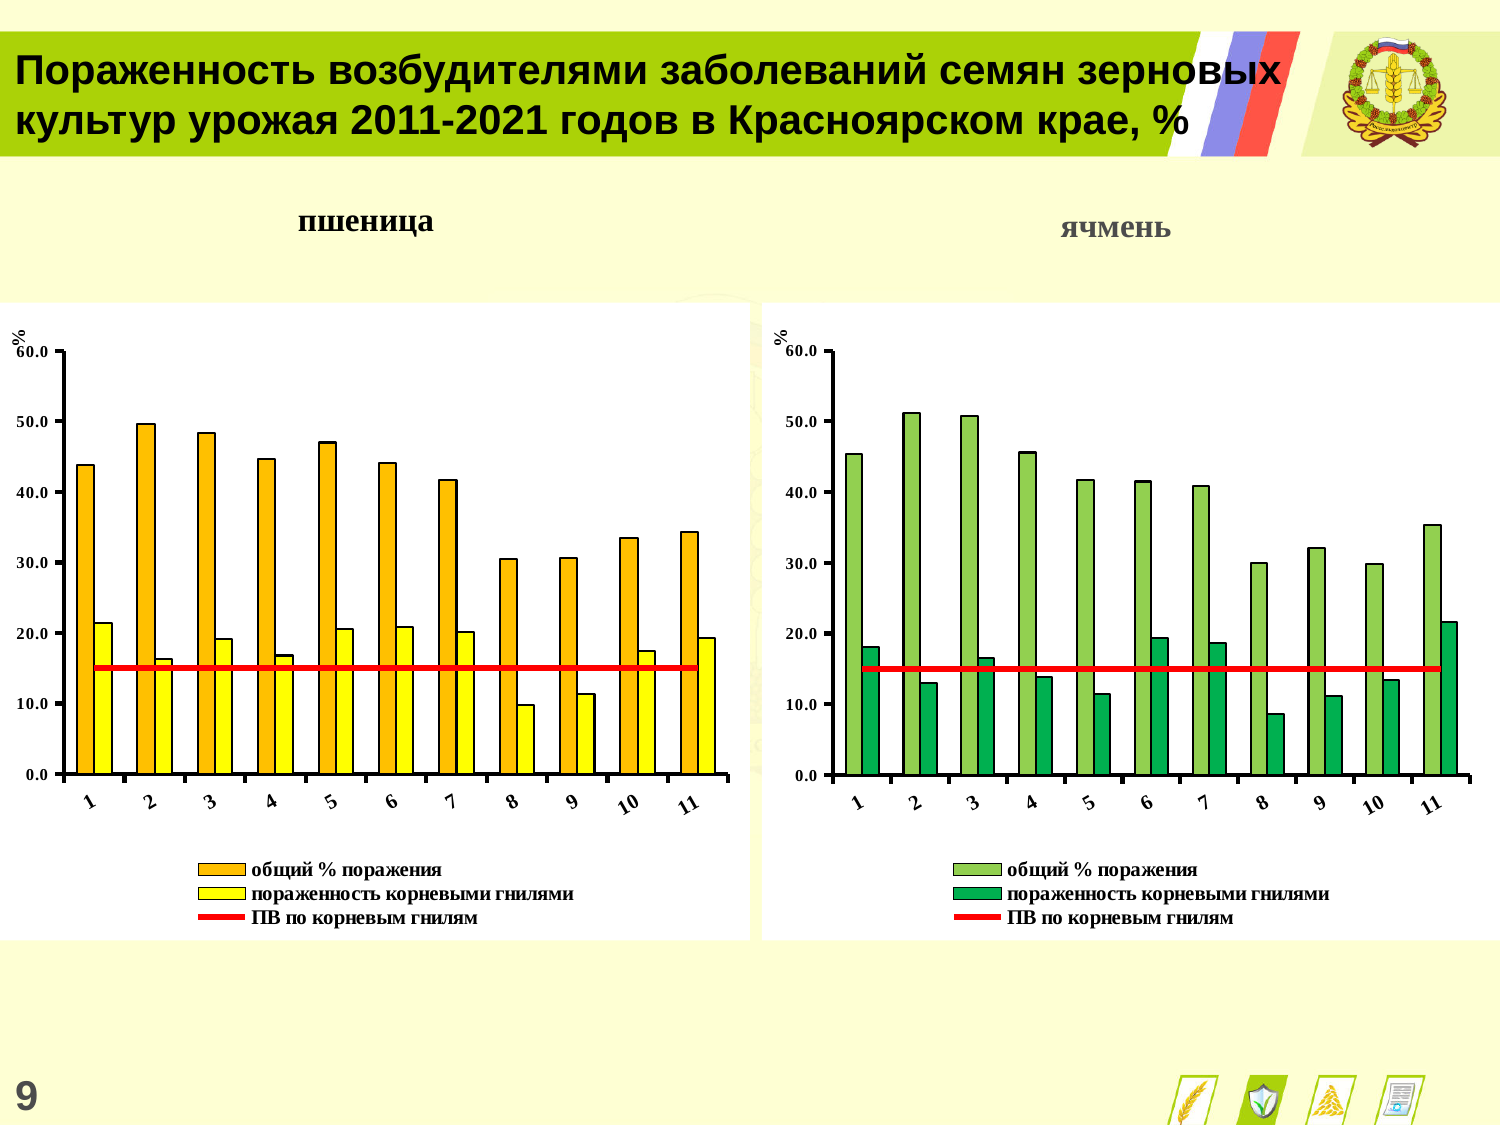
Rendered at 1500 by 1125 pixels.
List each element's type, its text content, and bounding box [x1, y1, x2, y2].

list Пораженность возбудителями заболеваний семян зерновых культур урожая 2011-2021 годов в Красноярском крае, % [0, 31, 1317, 155]
slide_number 9 [0, 1075, 89, 1112]
picture [0, 0, 1500, 1125]
chart [761, 302, 1500, 941]
chart [0, 302, 751, 941]
list ячмень [750, 196, 1483, 253]
list пшеница [17, 190, 715, 250]
